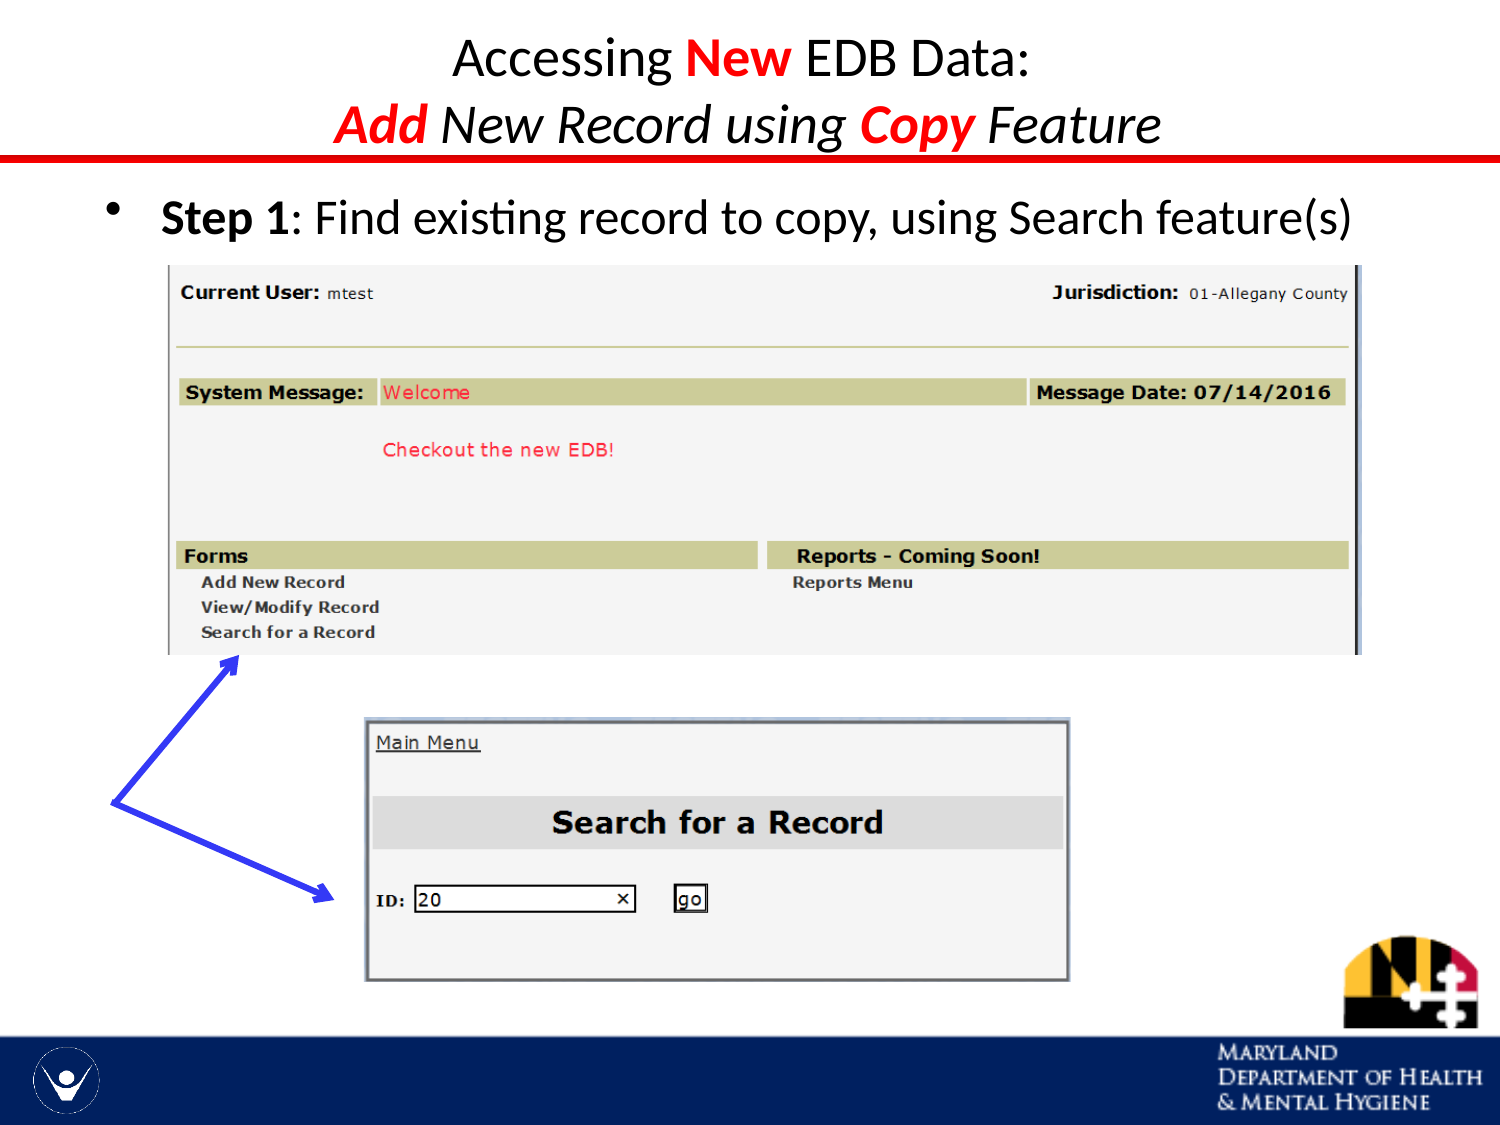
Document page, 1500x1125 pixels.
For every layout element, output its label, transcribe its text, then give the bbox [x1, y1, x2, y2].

picture [0, 0, 1500, 155]
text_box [115, 654, 240, 800]
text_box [111, 801, 335, 901]
title Accessing New EDB Data: Add New Record using Copy Feature [73, 12, 1424, 164]
picture [0, 163, 1500, 1125]
list Step 1: Find existing record to copy, using Search feature(s) [89, 176, 1440, 945]
